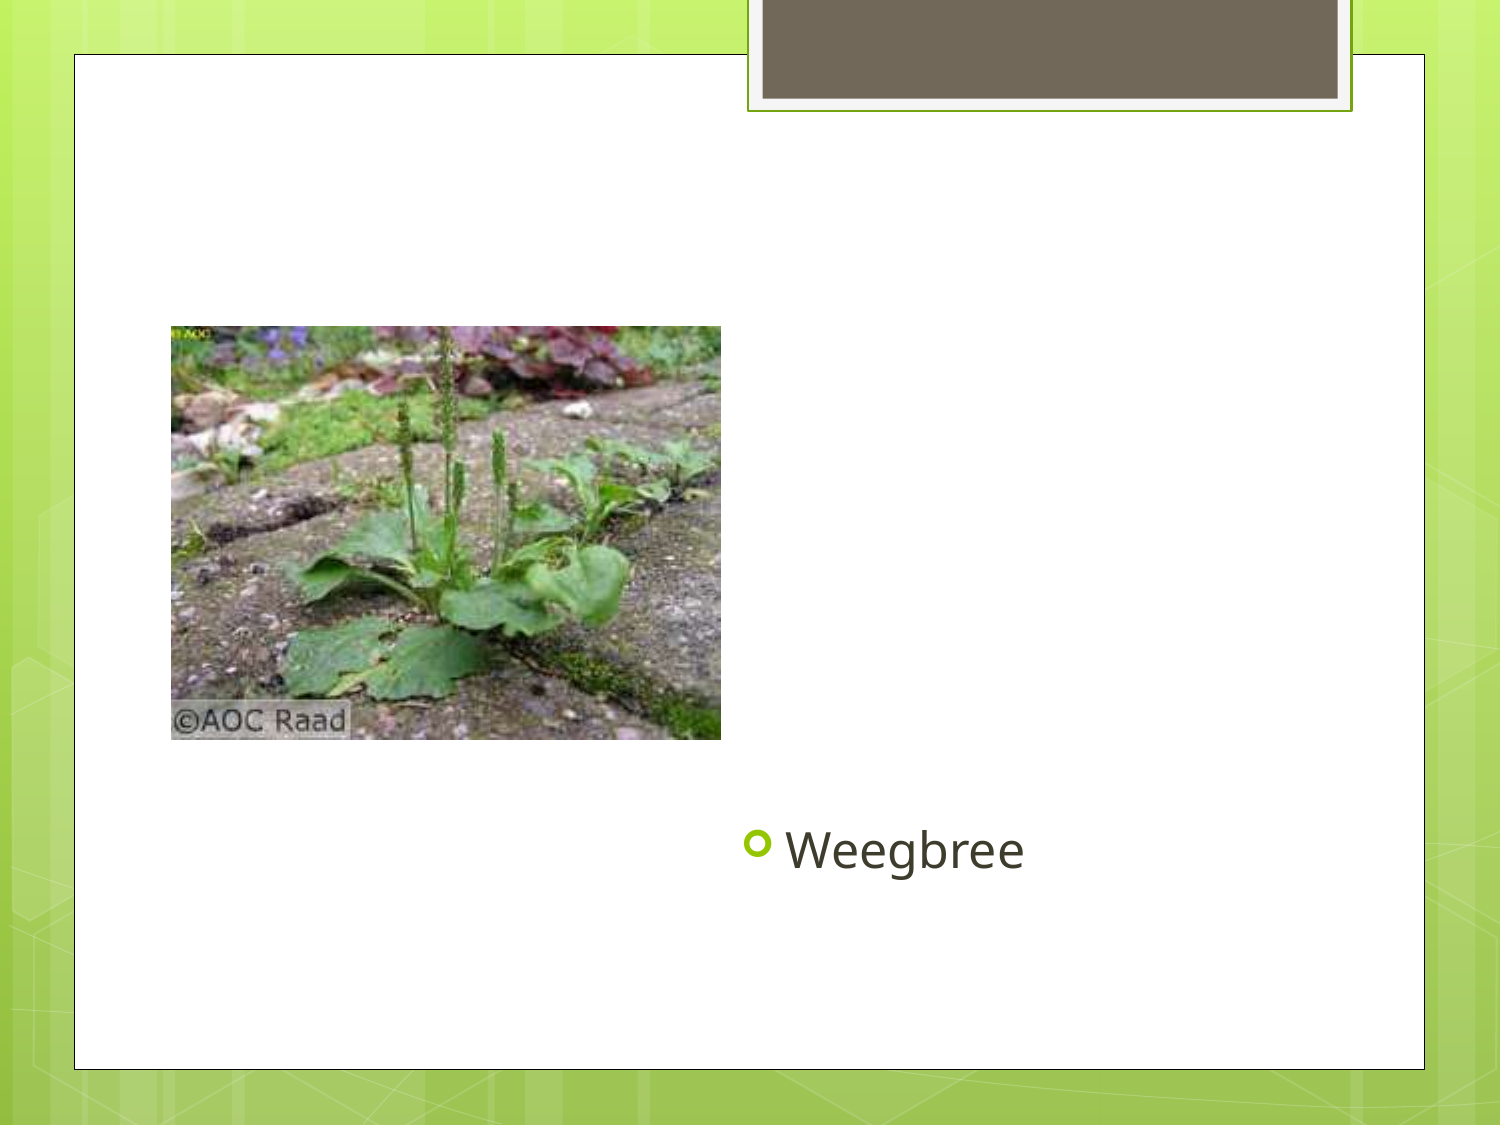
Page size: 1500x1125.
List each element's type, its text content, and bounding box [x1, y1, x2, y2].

list Weegbree [714, 810, 1283, 957]
picture [170, 326, 721, 740]
